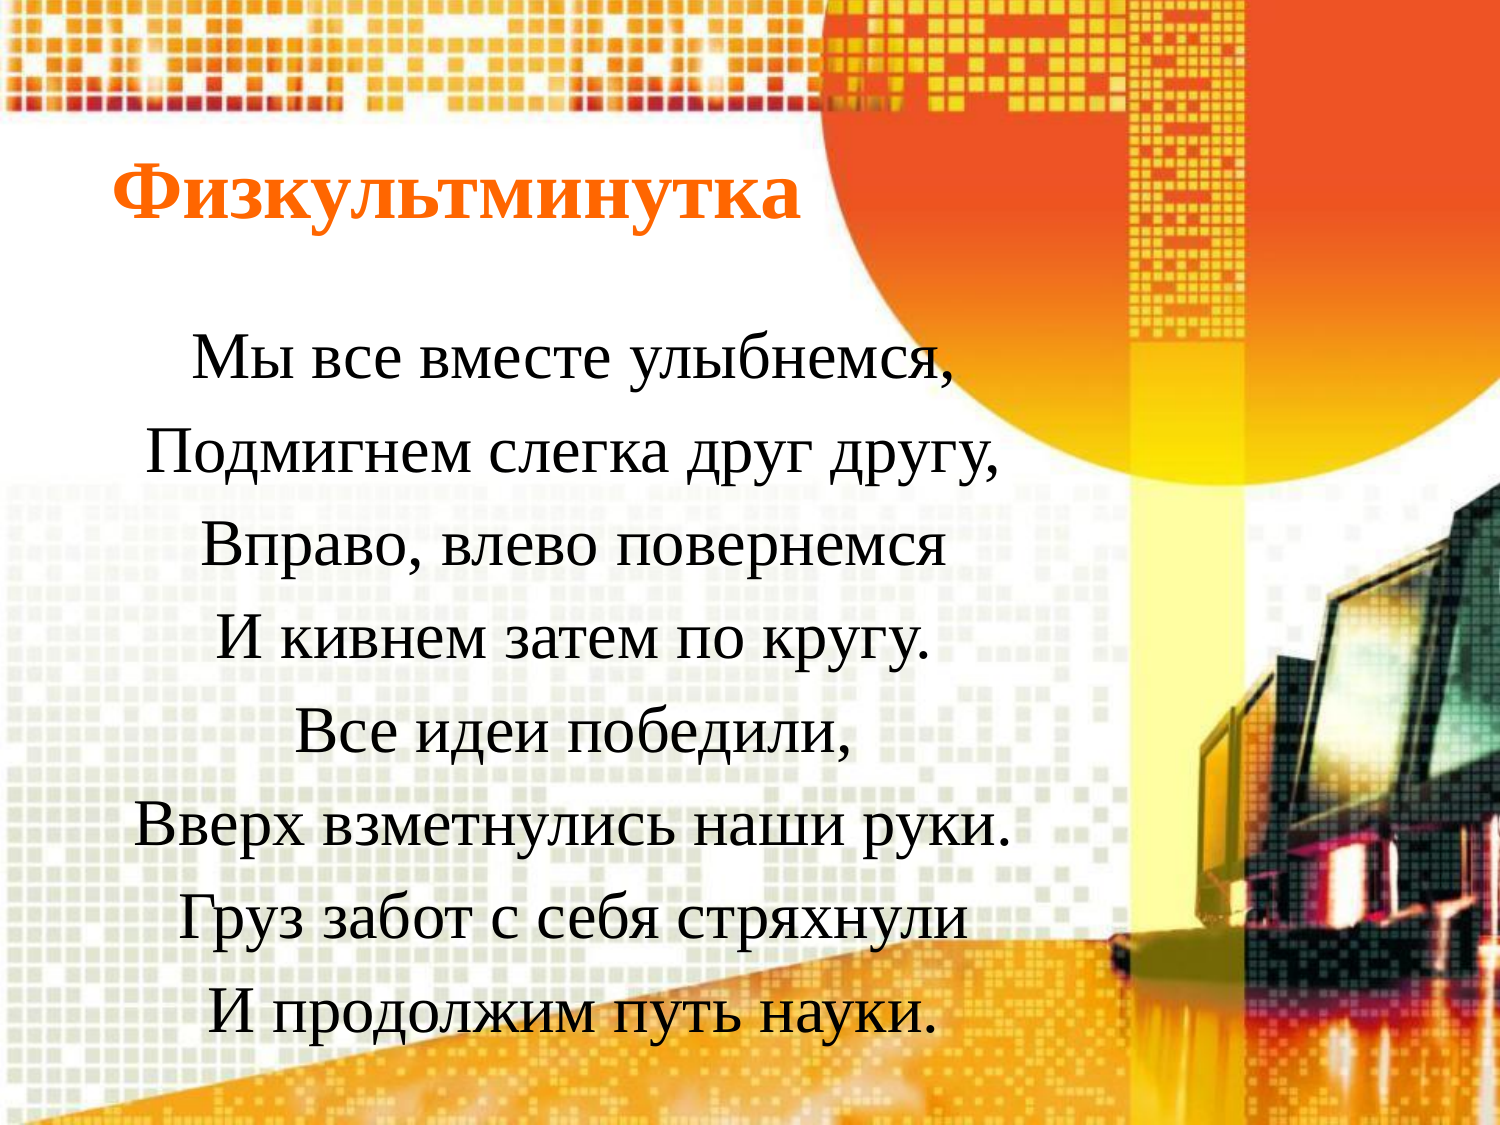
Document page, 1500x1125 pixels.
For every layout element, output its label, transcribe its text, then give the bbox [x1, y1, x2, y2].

subtitle Мы все вместе улыбнемся, Подмигнем слегка друг другу, Вправо, влево повернемся И кивнем затем по кругу. Все идеи победили, Вверх взметнулись наши руки. Груз забот с себя стряхнули И продолжим путь науки. [23, 304, 1126, 938]
title Физкультминутка [0, 105, 915, 244]
picture [0, 0, 1500, 1125]
